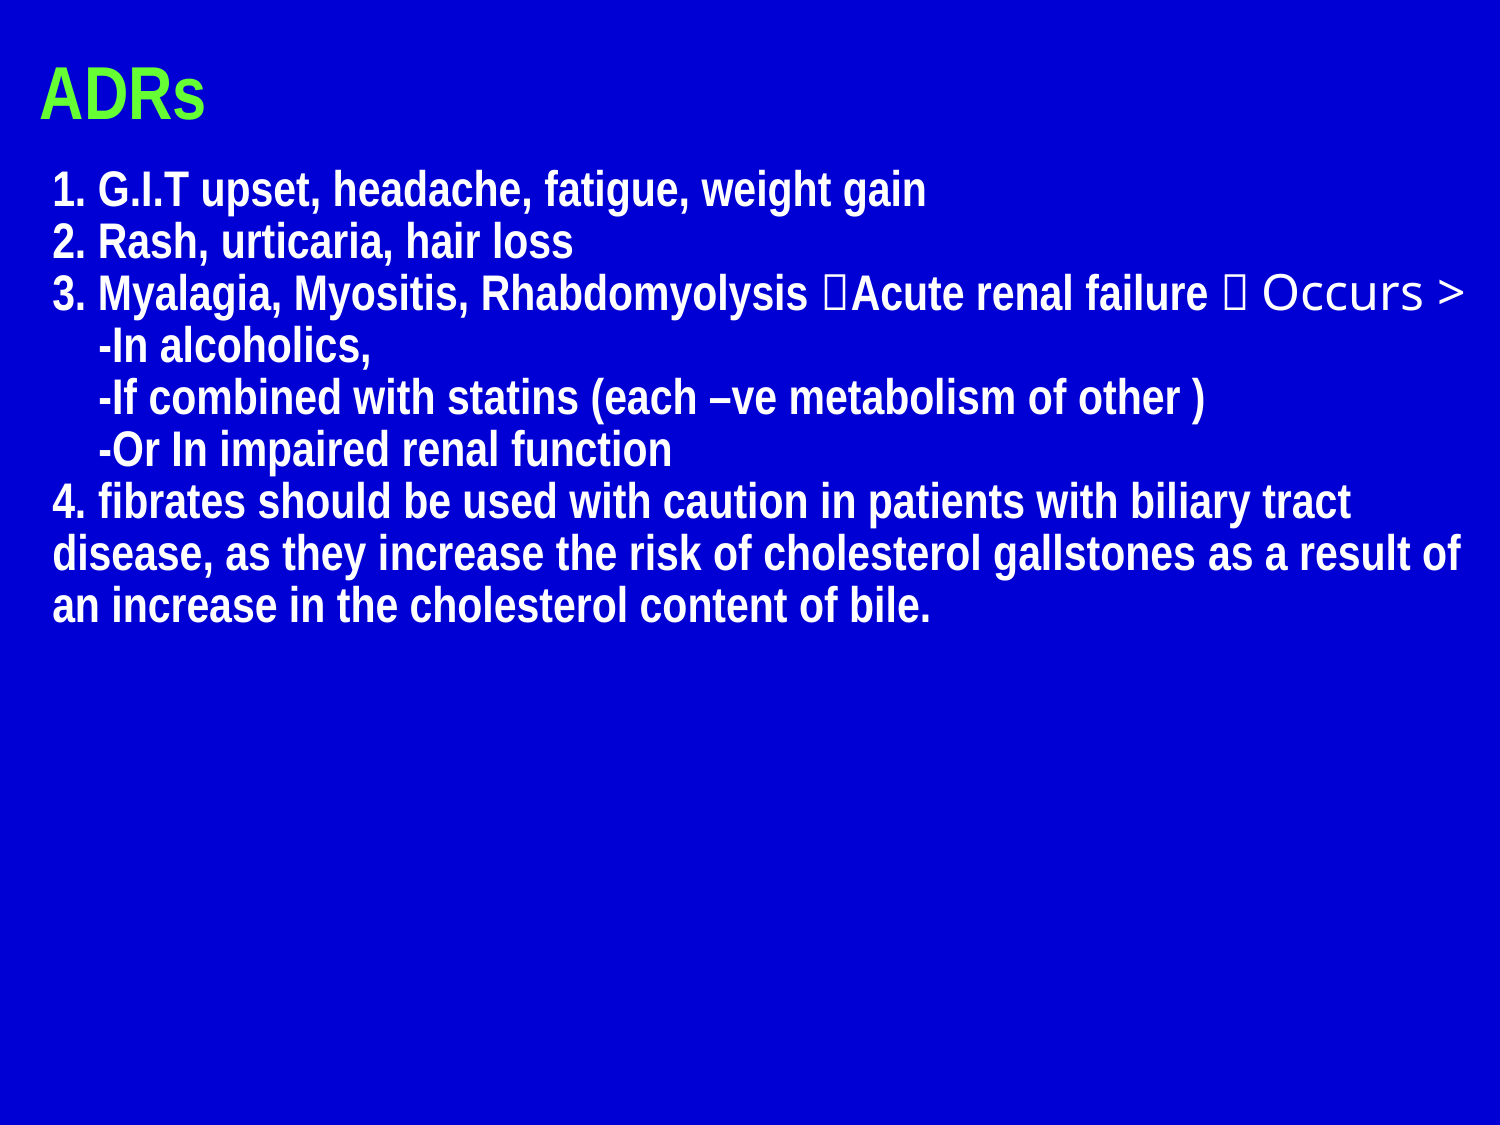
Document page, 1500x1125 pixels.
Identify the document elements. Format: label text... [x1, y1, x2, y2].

text_box 1. G.I.T upset, headache, fatigue, weight gain 2. Rash, urticaria, hair loss 3. Myalagia, Myositis, Rhabdomyolysis Acute renal failure  Occurs > -In alcoholics, -If combined with statins (each –ve metabolism of other ) -Or In impaired renal function 4. fibrates should be used with caution in patients with biliary tract disease, as they increase the risk of cholesterol gallstones as a result of an increase in the cholesterol content of bile. [37, 156, 1500, 693]
text_box ADRs [24, 37, 1200, 143]
